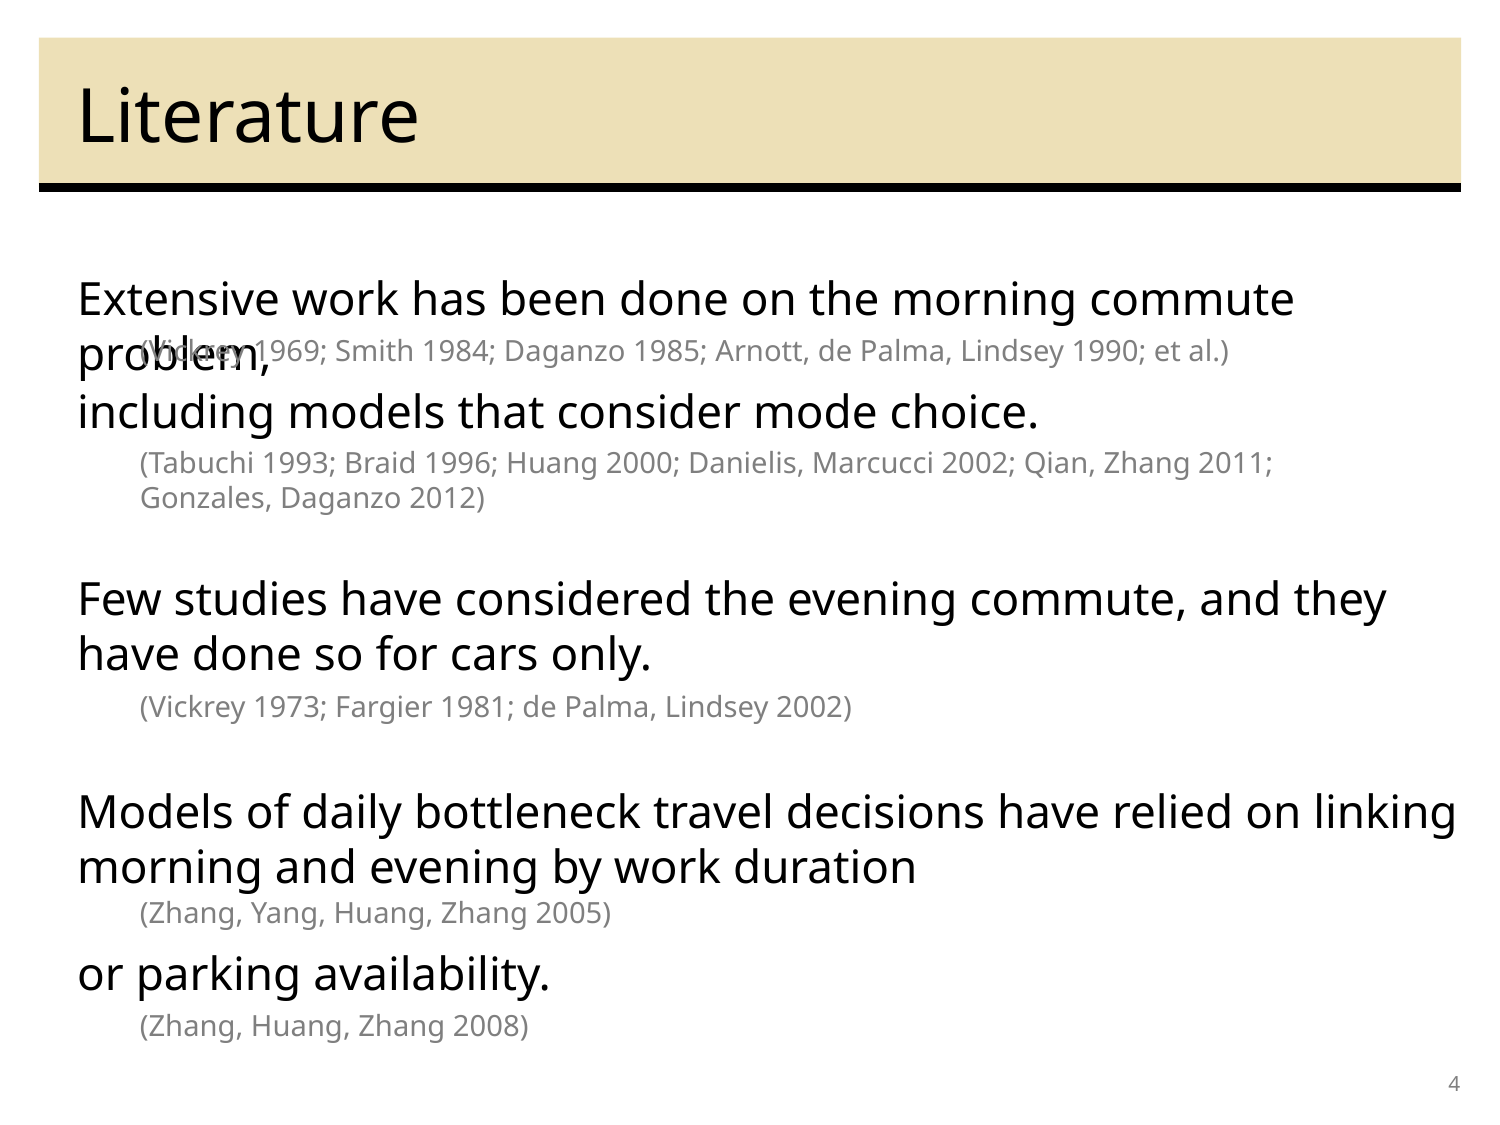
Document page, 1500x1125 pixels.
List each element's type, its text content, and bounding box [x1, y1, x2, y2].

text_box including models that consider mode choice. [62, 375, 1475, 445]
text_box Models of daily bottleneck travel decisions have relied on linking morning and evening by work duration [62, 774, 1475, 900]
text_box Few studies have considered the evening commute, and they have done so for cars only. [62, 562, 1475, 688]
text_box (Zhang, Huang, Zhang 2008) [124, 999, 1475, 1050]
text_box (Tabuchi 1993; Braid 1996; Huang 2000; Danielis, Marcucci 2002; Qian, Zhang 2011; Gonzales, Daganzo 2012) [124, 437, 1475, 523]
text_box (Vickrey 1973; Fargier 1981; de Palma, Lindsey 2002) [124, 681, 1475, 731]
text_box (Zhang, Yang, Huang, Zhang 2005) [124, 887, 1475, 937]
text_box Extensive work has been done on the morning commute problem, [62, 262, 1475, 375]
text_box (Vickrey 1969; Smith 1984; Daganzo 1985; Arnott, de Palma, Lindsey 1990; et al.) [124, 324, 1475, 375]
title Literature [38, 37, 1462, 187]
text_box or parking availability. [62, 937, 1475, 1008]
